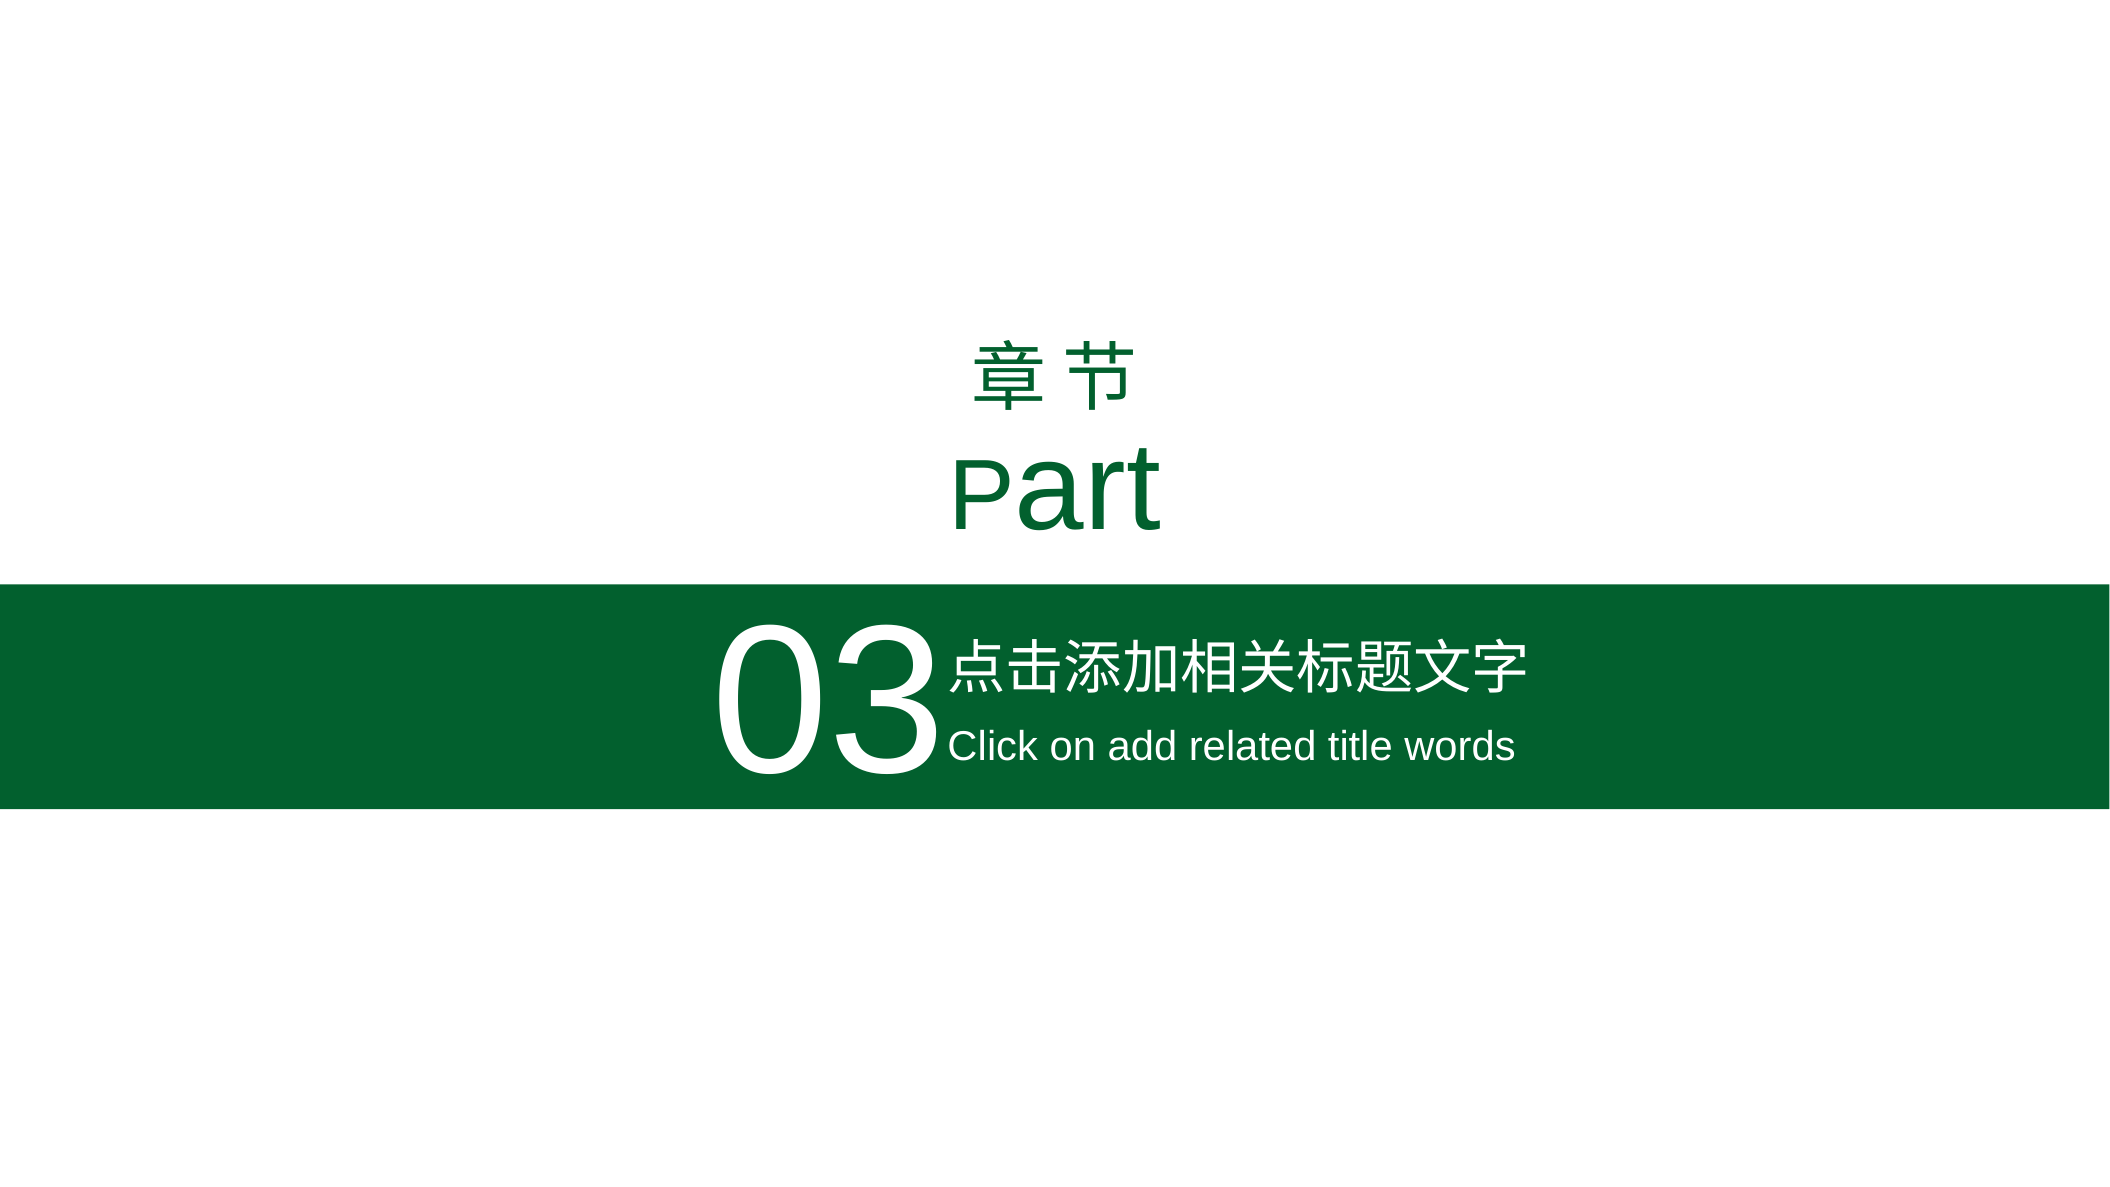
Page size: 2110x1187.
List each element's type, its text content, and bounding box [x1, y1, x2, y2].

text_box 03 [711, 561, 947, 815]
text_box [947, 583, 2110, 810]
text_box 点击添加相关标题文字 [947, 638, 1553, 702]
text_box Click on add related title words [947, 724, 1553, 770]
text_box 章 节 [971, 329, 1139, 420]
text_box Part [948, 404, 1162, 555]
text_box [0, 583, 711, 810]
